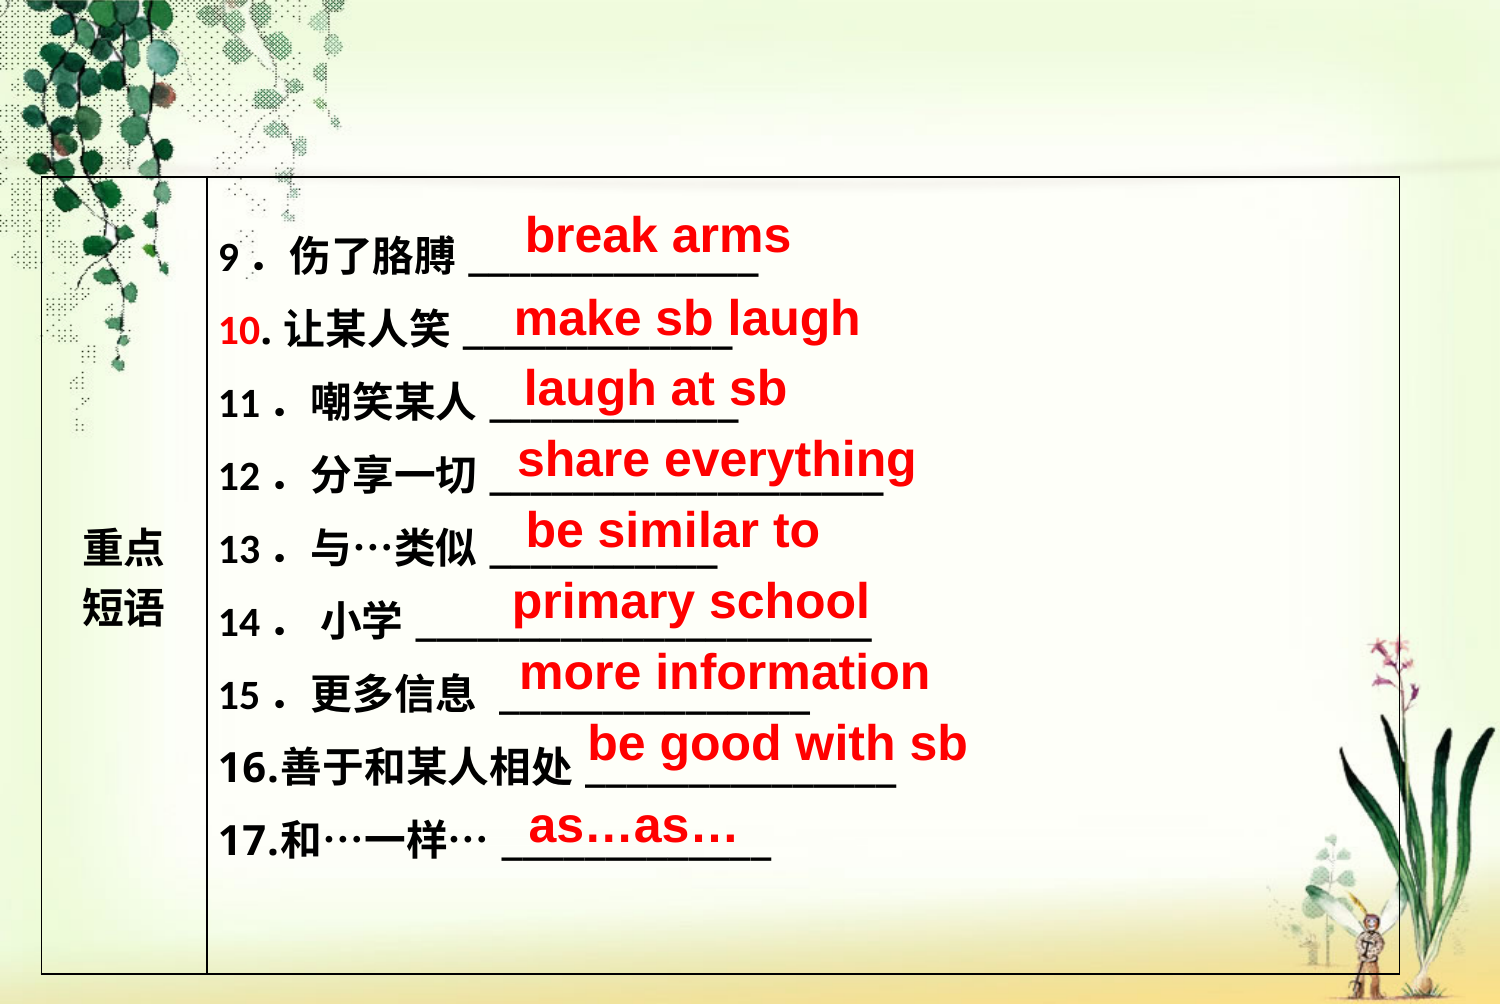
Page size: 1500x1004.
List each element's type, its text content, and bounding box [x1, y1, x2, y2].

text_box as…as… [513, 785, 987, 861]
picture [0, 0, 1500, 1004]
text_box share everything [502, 419, 933, 494]
text_box primary school [497, 560, 886, 636]
text_box make sb laugh [498, 277, 876, 353]
table_header 重点 短语 [42, 178, 206, 973]
text_box be good with sb [572, 702, 1046, 778]
table_header 9．伤了胳膊______________ 10.让某人笑_____________ 11．嘲笑某人____________ 12．分享一切___________________ 13．与…类似___________ 14． 小学______________________ 15．更多信息 _______________ 善于和某人相处_______________ 和…一样…_____________ [208, 178, 1399, 973]
text_box be similar to [510, 490, 836, 560]
text_box break arms [509, 194, 807, 270]
text_box laugh at sb [508, 348, 803, 419]
text_box more information [504, 631, 946, 707]
